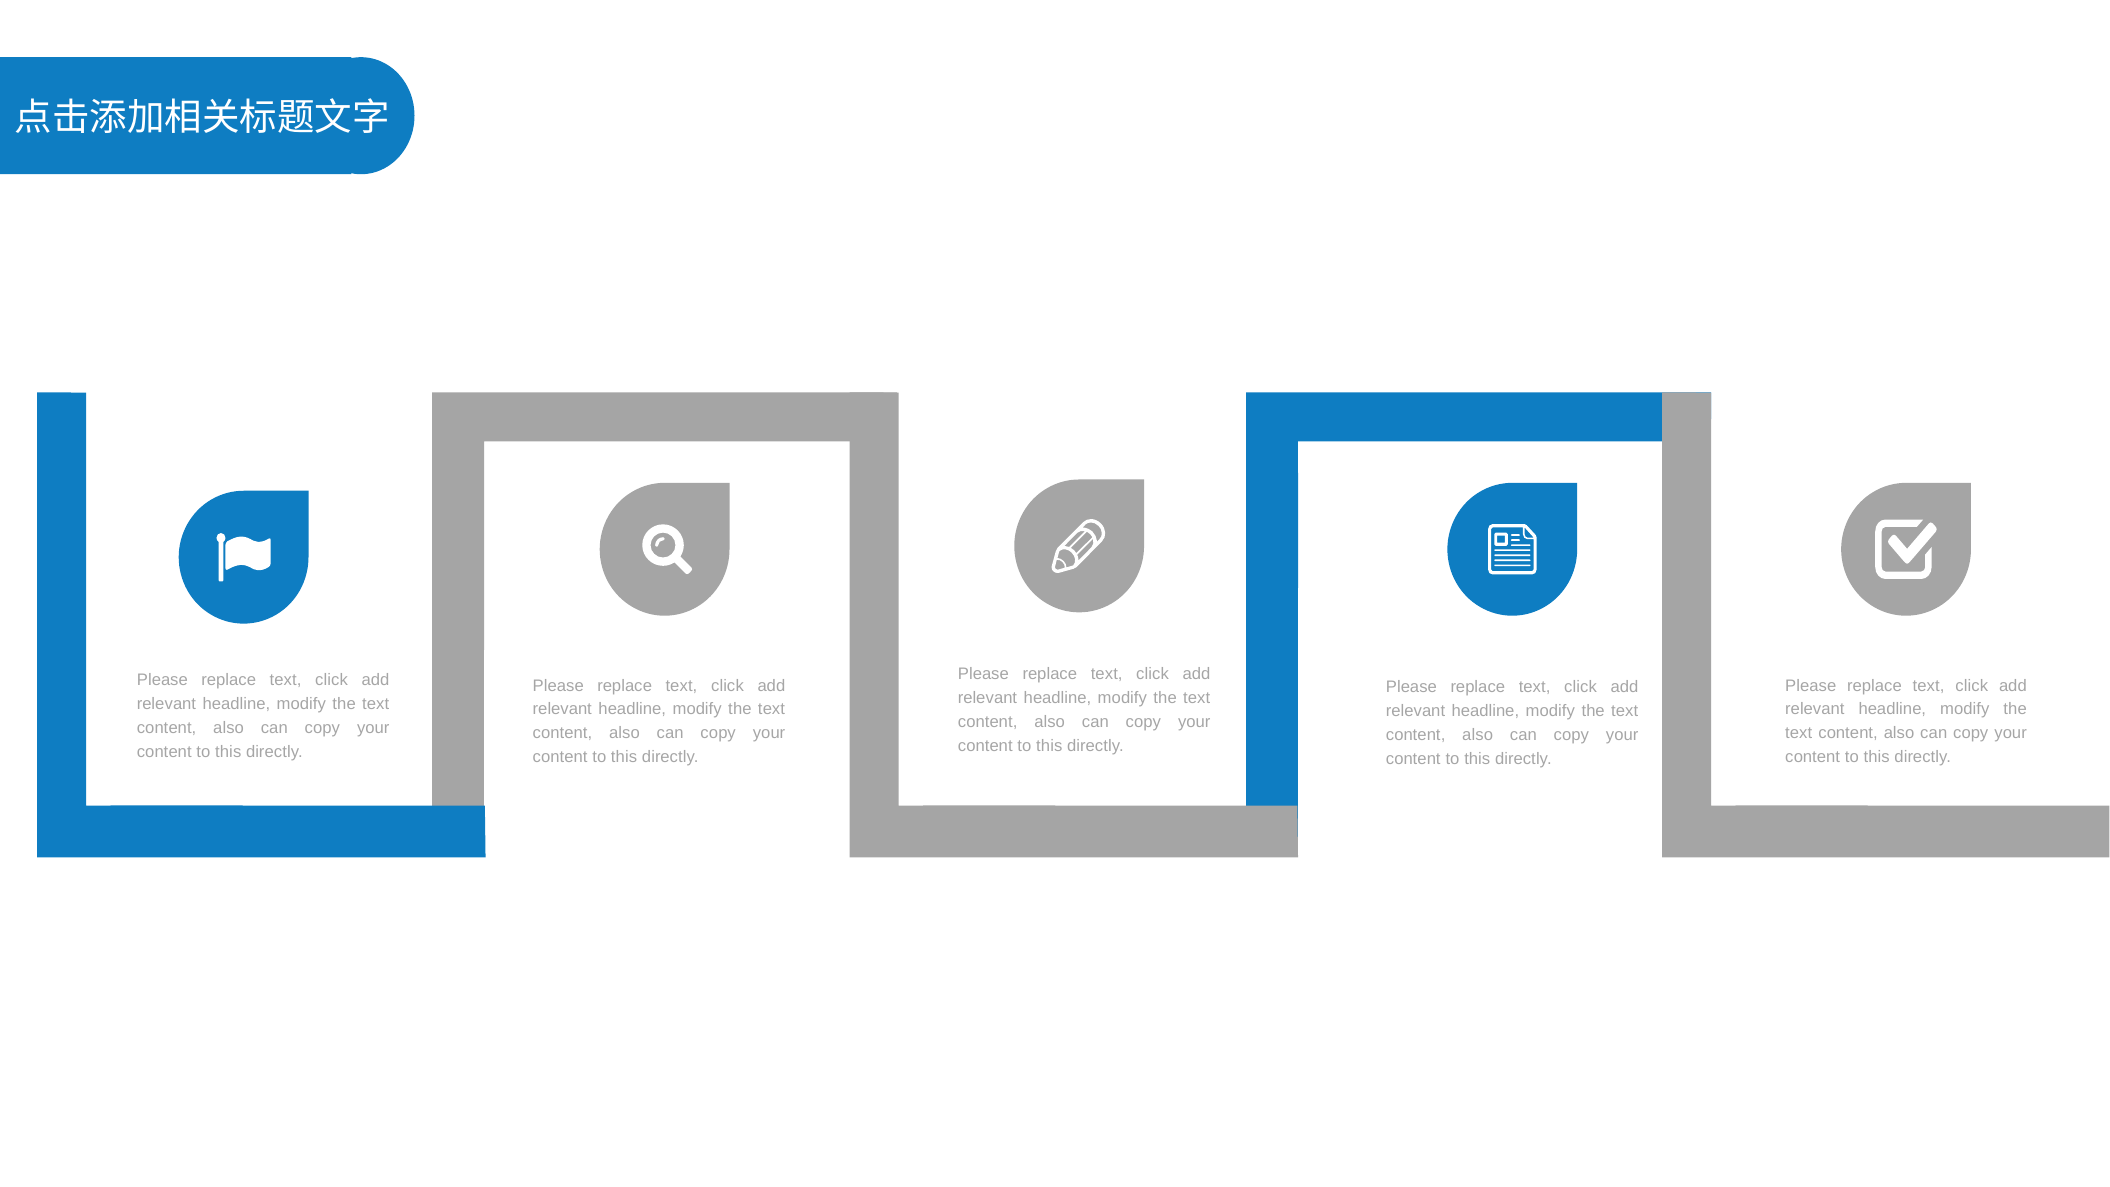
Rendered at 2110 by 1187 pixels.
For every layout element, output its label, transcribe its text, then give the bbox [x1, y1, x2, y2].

text_box 点击添加相关标题文字 [0, 85, 415, 146]
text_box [1488, 524, 1537, 575]
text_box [37, 392, 2110, 858]
